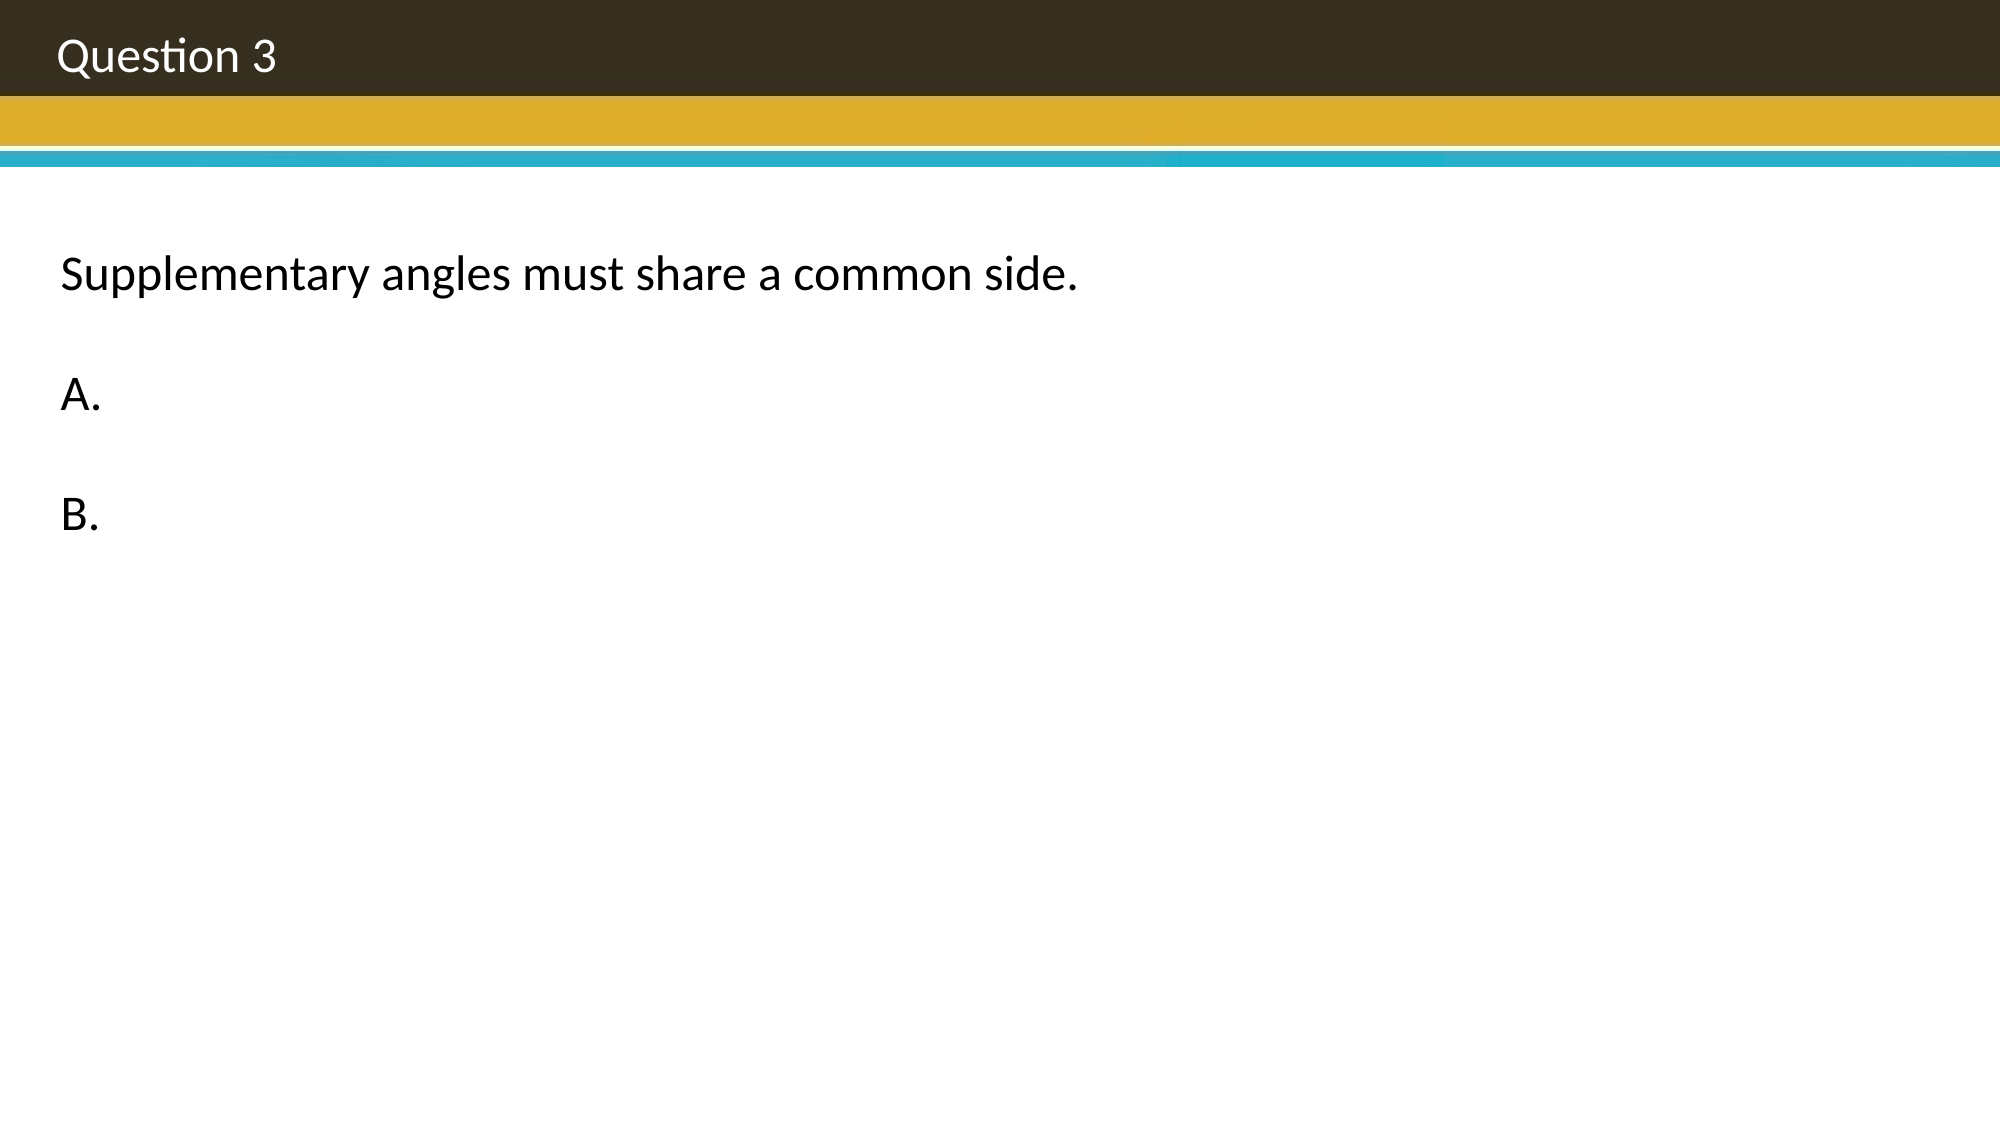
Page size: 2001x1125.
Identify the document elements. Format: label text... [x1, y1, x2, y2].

picture [0, 0, 2000, 167]
text_box Question 3 [41, 14, 293, 90]
